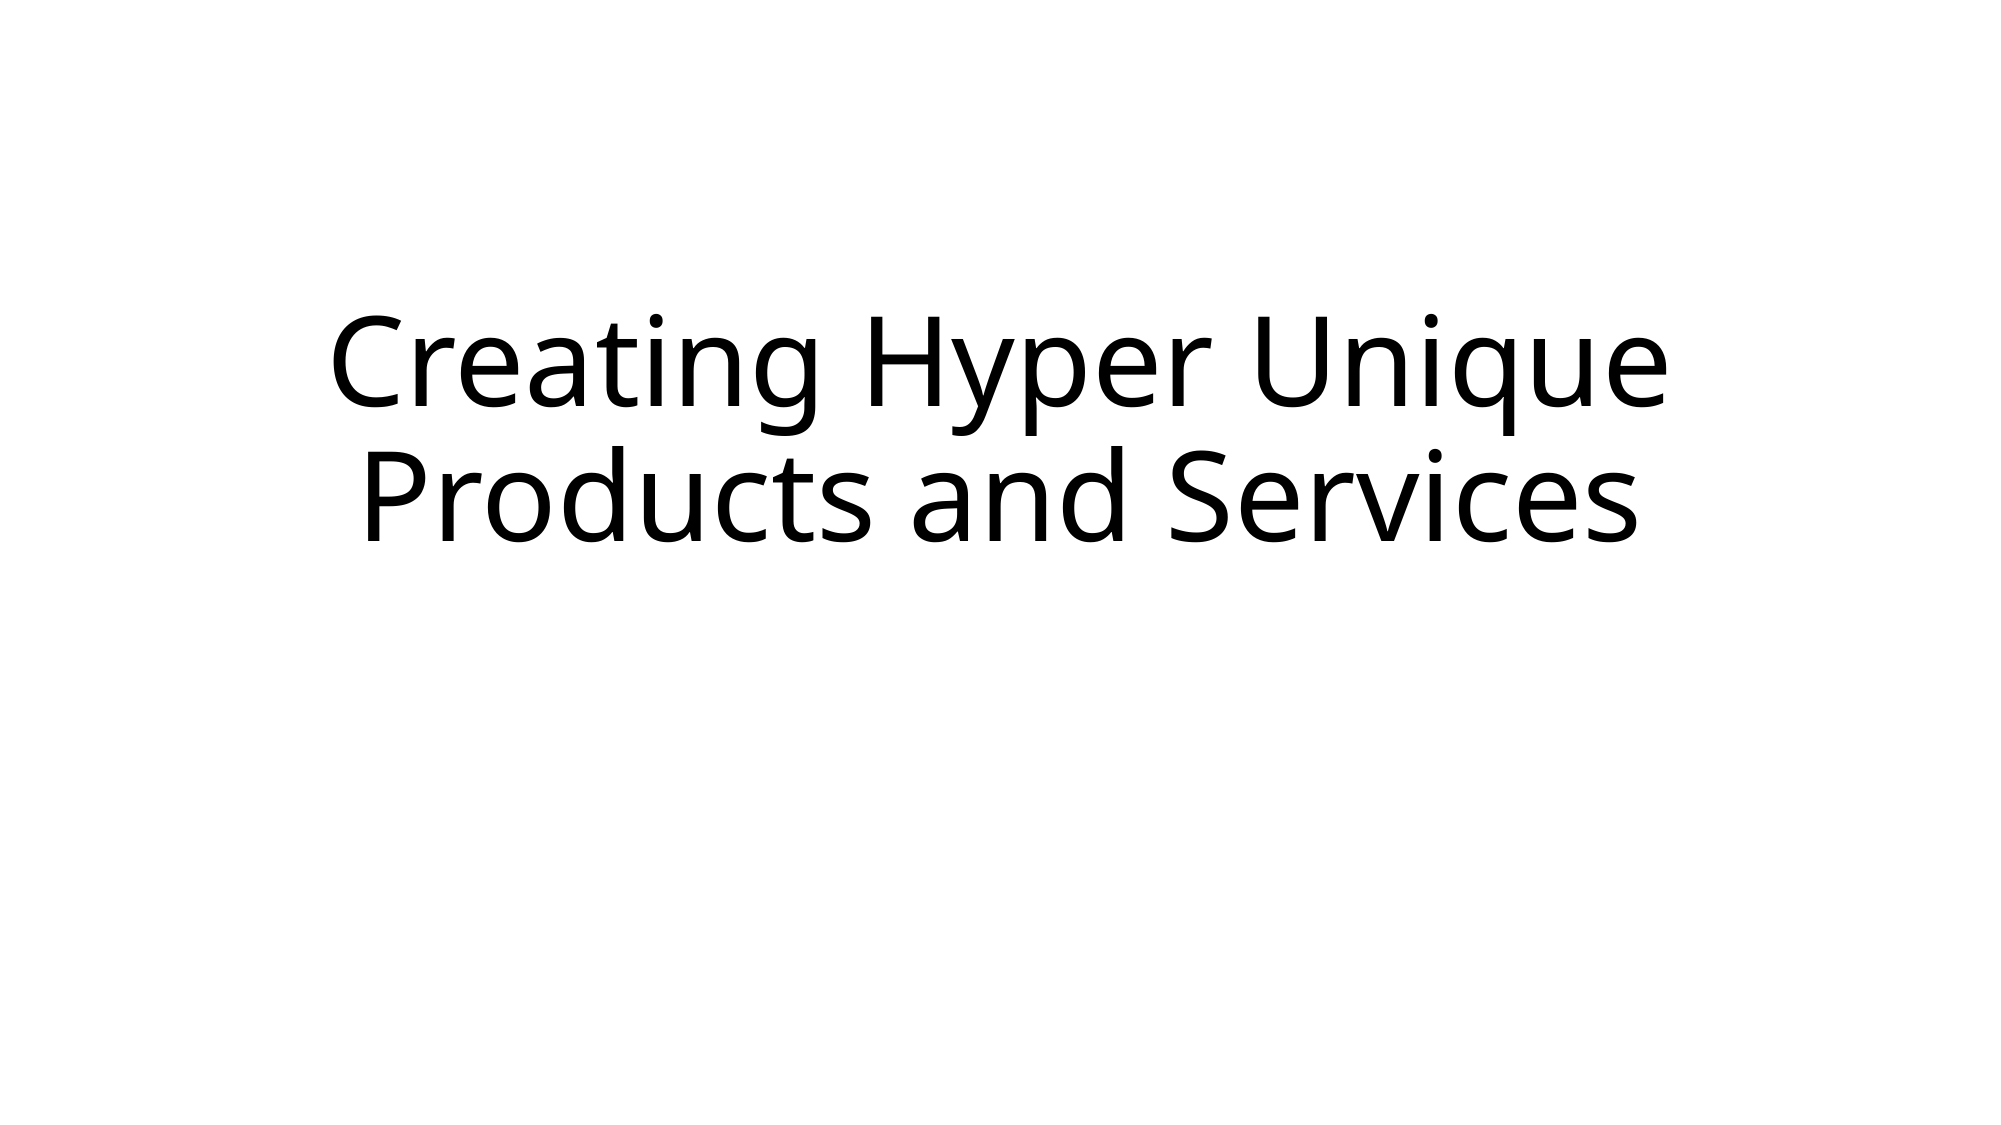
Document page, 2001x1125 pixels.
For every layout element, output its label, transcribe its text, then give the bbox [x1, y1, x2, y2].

title Creating Hyper Unique Products and Services [249, 184, 1750, 576]
